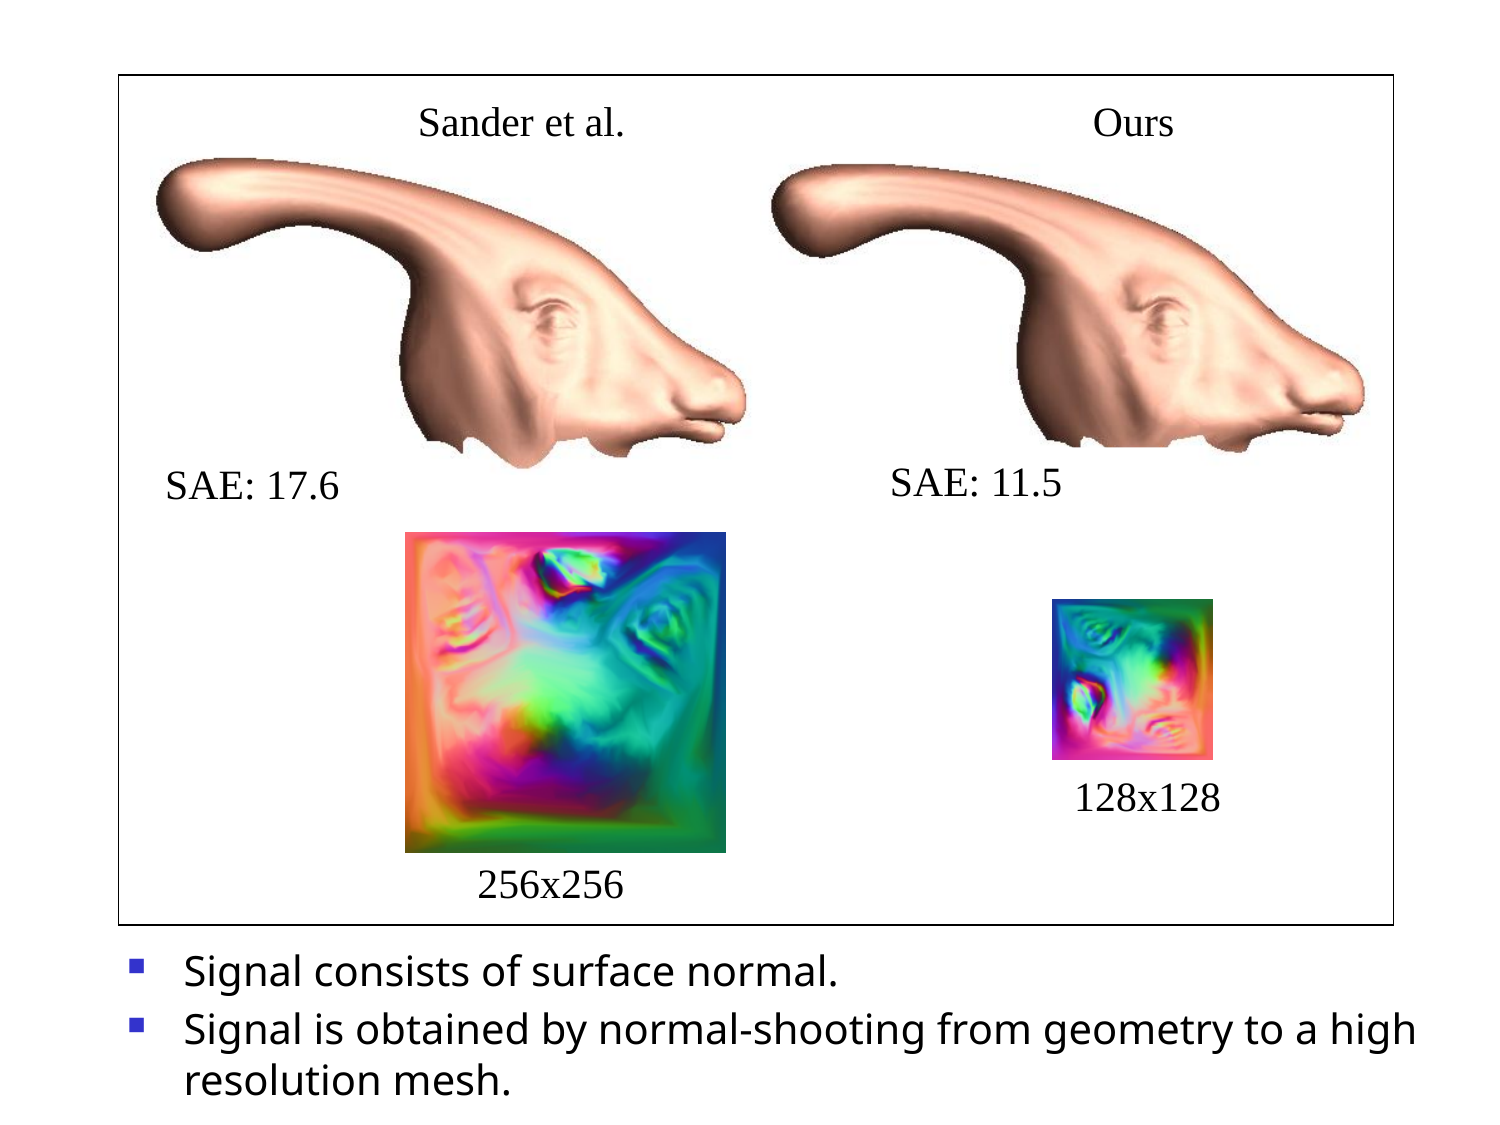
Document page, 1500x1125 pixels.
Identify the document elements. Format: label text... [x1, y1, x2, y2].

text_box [1052, 599, 1213, 761]
text_box Sander et al. [403, 87, 656, 137]
text_box SAE: 11.5 [874, 491, 1188, 513]
picture [150, 124, 1371, 483]
text_box [118, 75, 1394, 925]
text_box Signal consists of surface normal. Signal is obtained by normal-shooting from geometry to a high resolution mesh. [112, 937, 1450, 1125]
text_box Ours [1078, 87, 1263, 123]
text_box 256x256 [462, 861, 704, 915]
text_box 128x128 [1059, 762, 1313, 828]
text_box SAE: 17.6 [150, 484, 404, 515]
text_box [405, 532, 726, 854]
